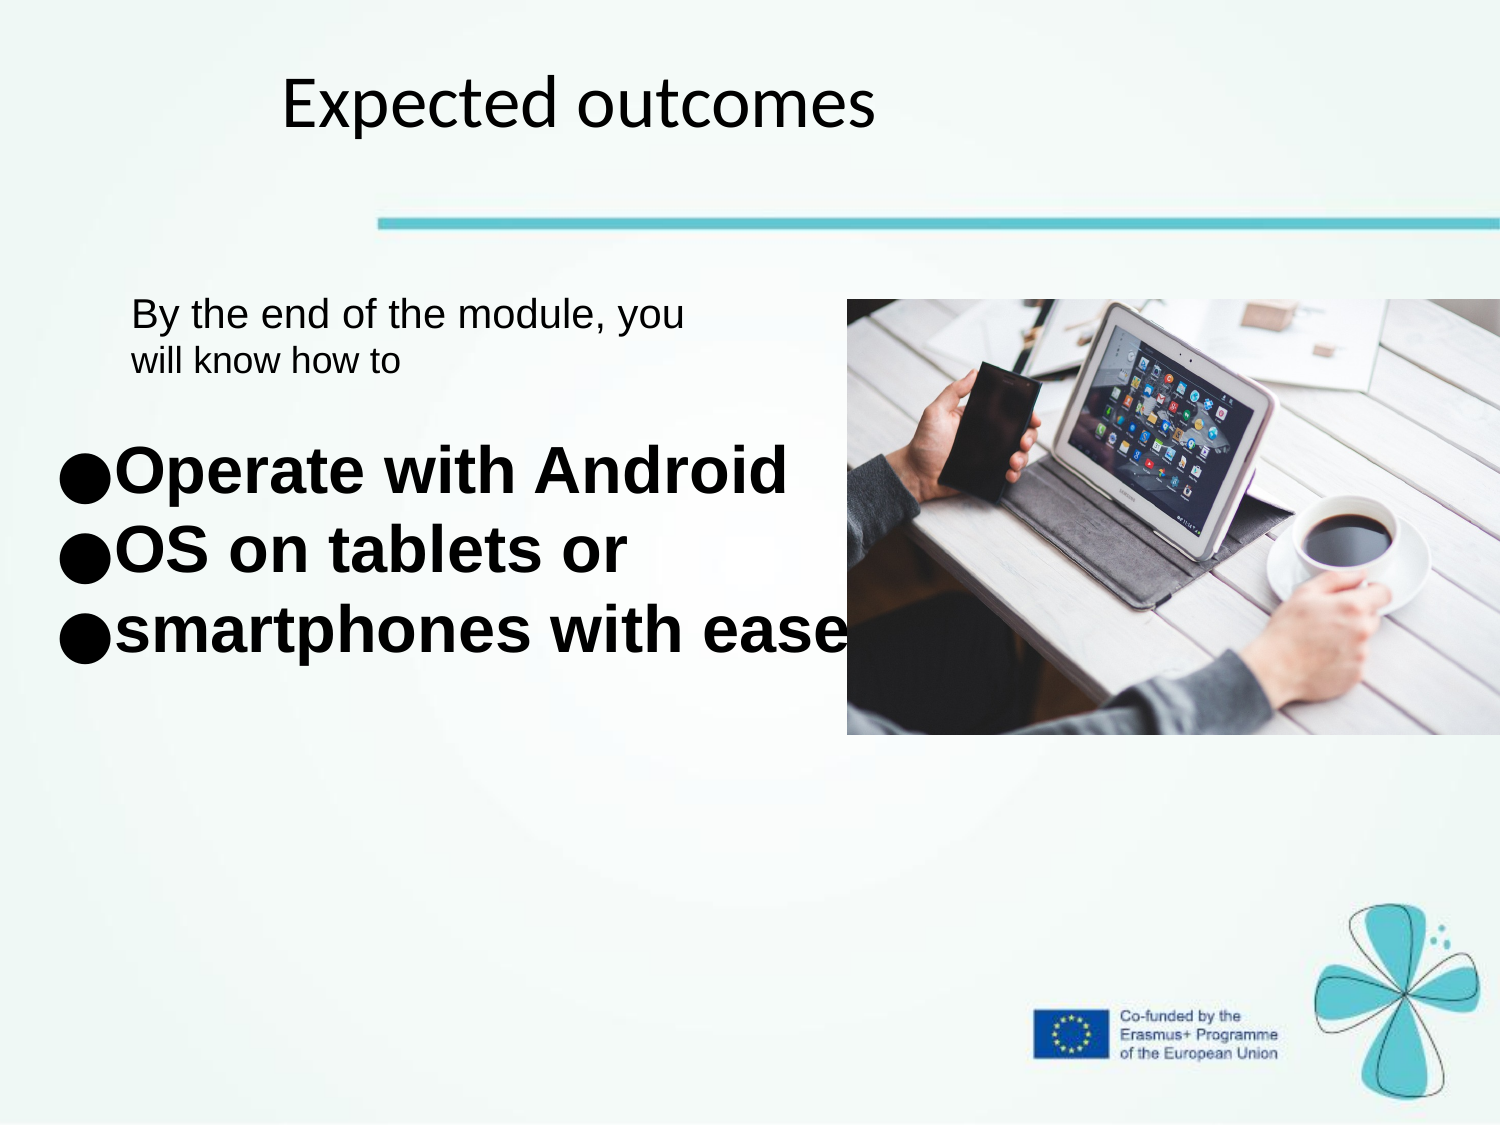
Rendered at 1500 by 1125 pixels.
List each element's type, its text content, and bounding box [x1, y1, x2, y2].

text_box Expected outcomes [266, 45, 1500, 150]
picture [0, 0, 1500, 1125]
text_box By the end of the module, you will know how to Operate with Android OS on tablets or smartphones with ease [41, 278, 1481, 1044]
